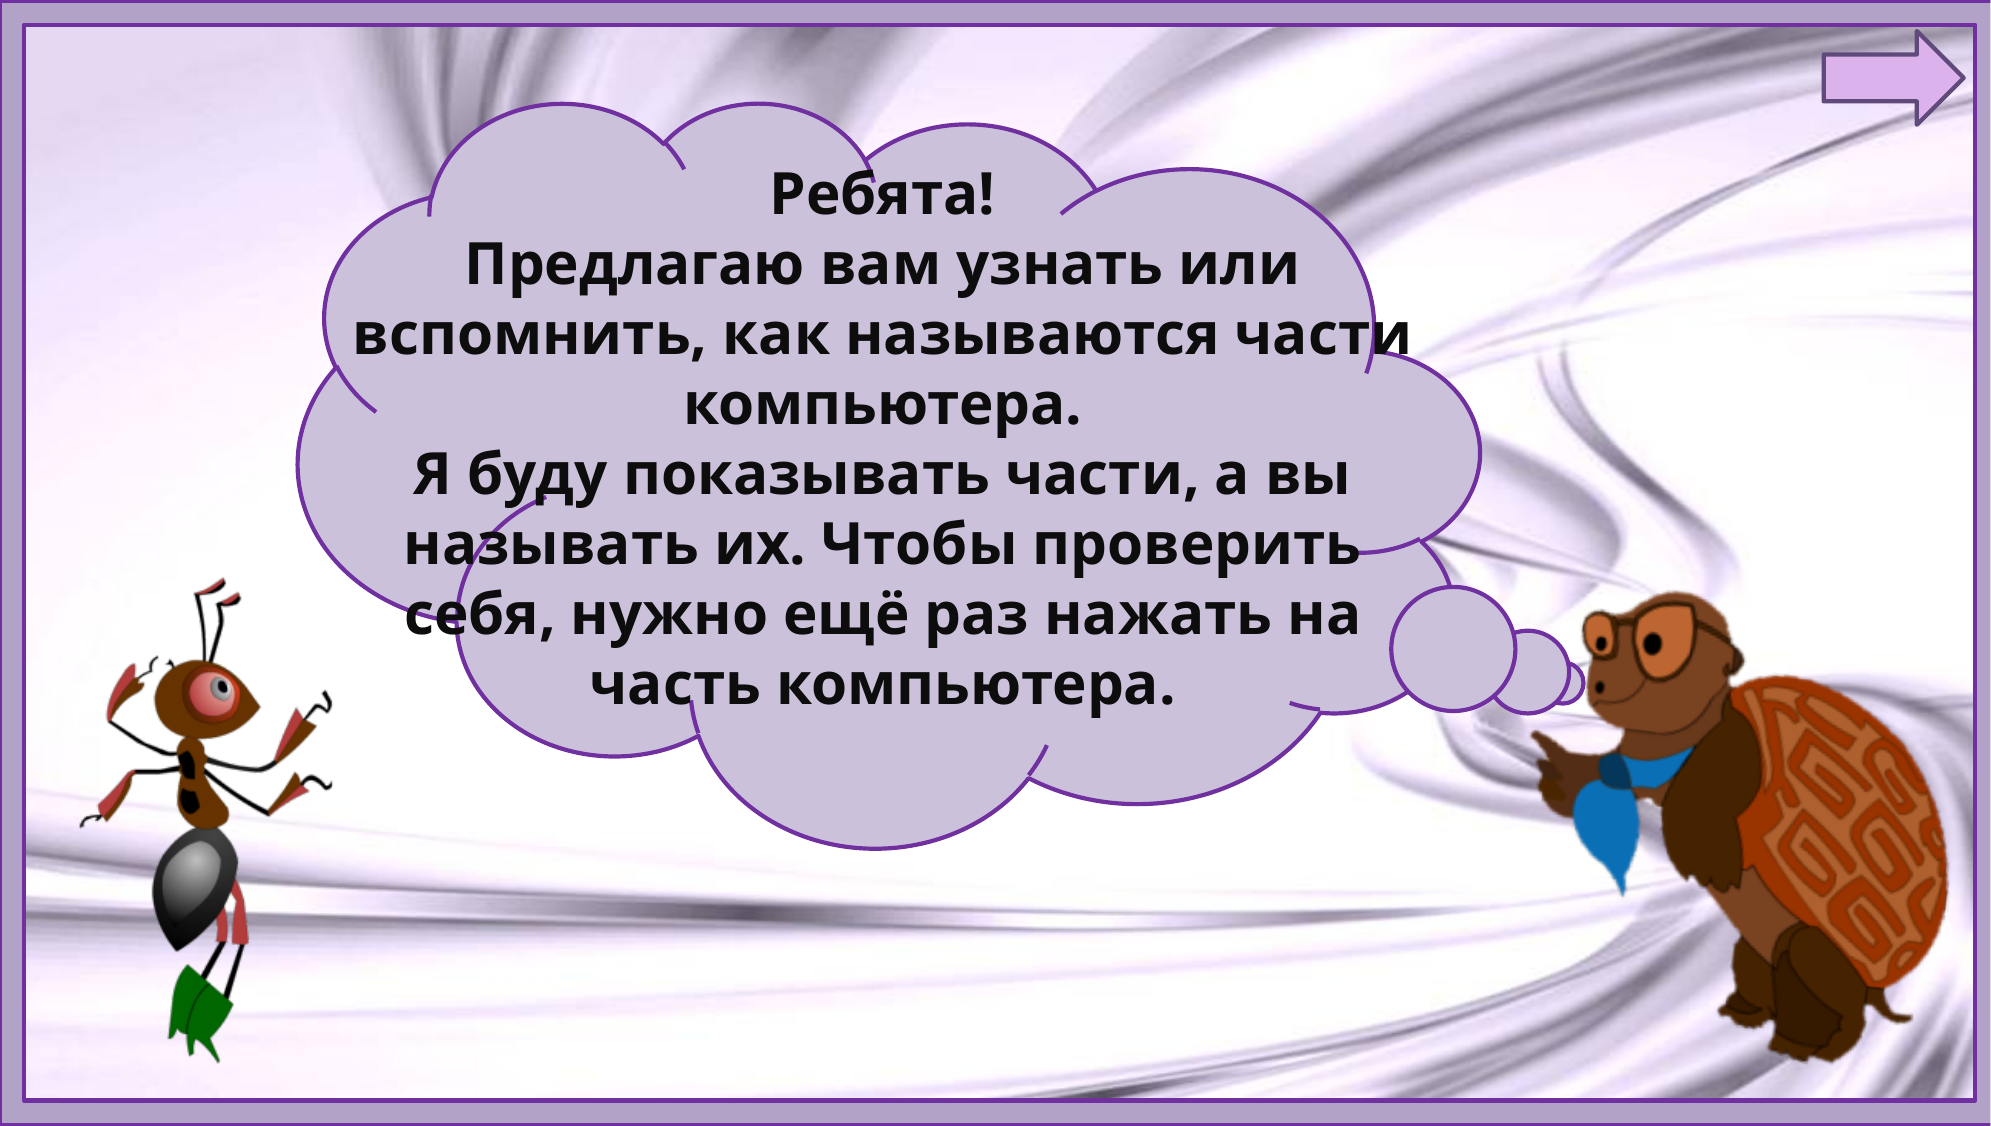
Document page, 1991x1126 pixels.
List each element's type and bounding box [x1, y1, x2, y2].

text_box [1821, 29, 1966, 127]
picture [0, 27, 1991, 1126]
text_box [297, 100, 1480, 847]
